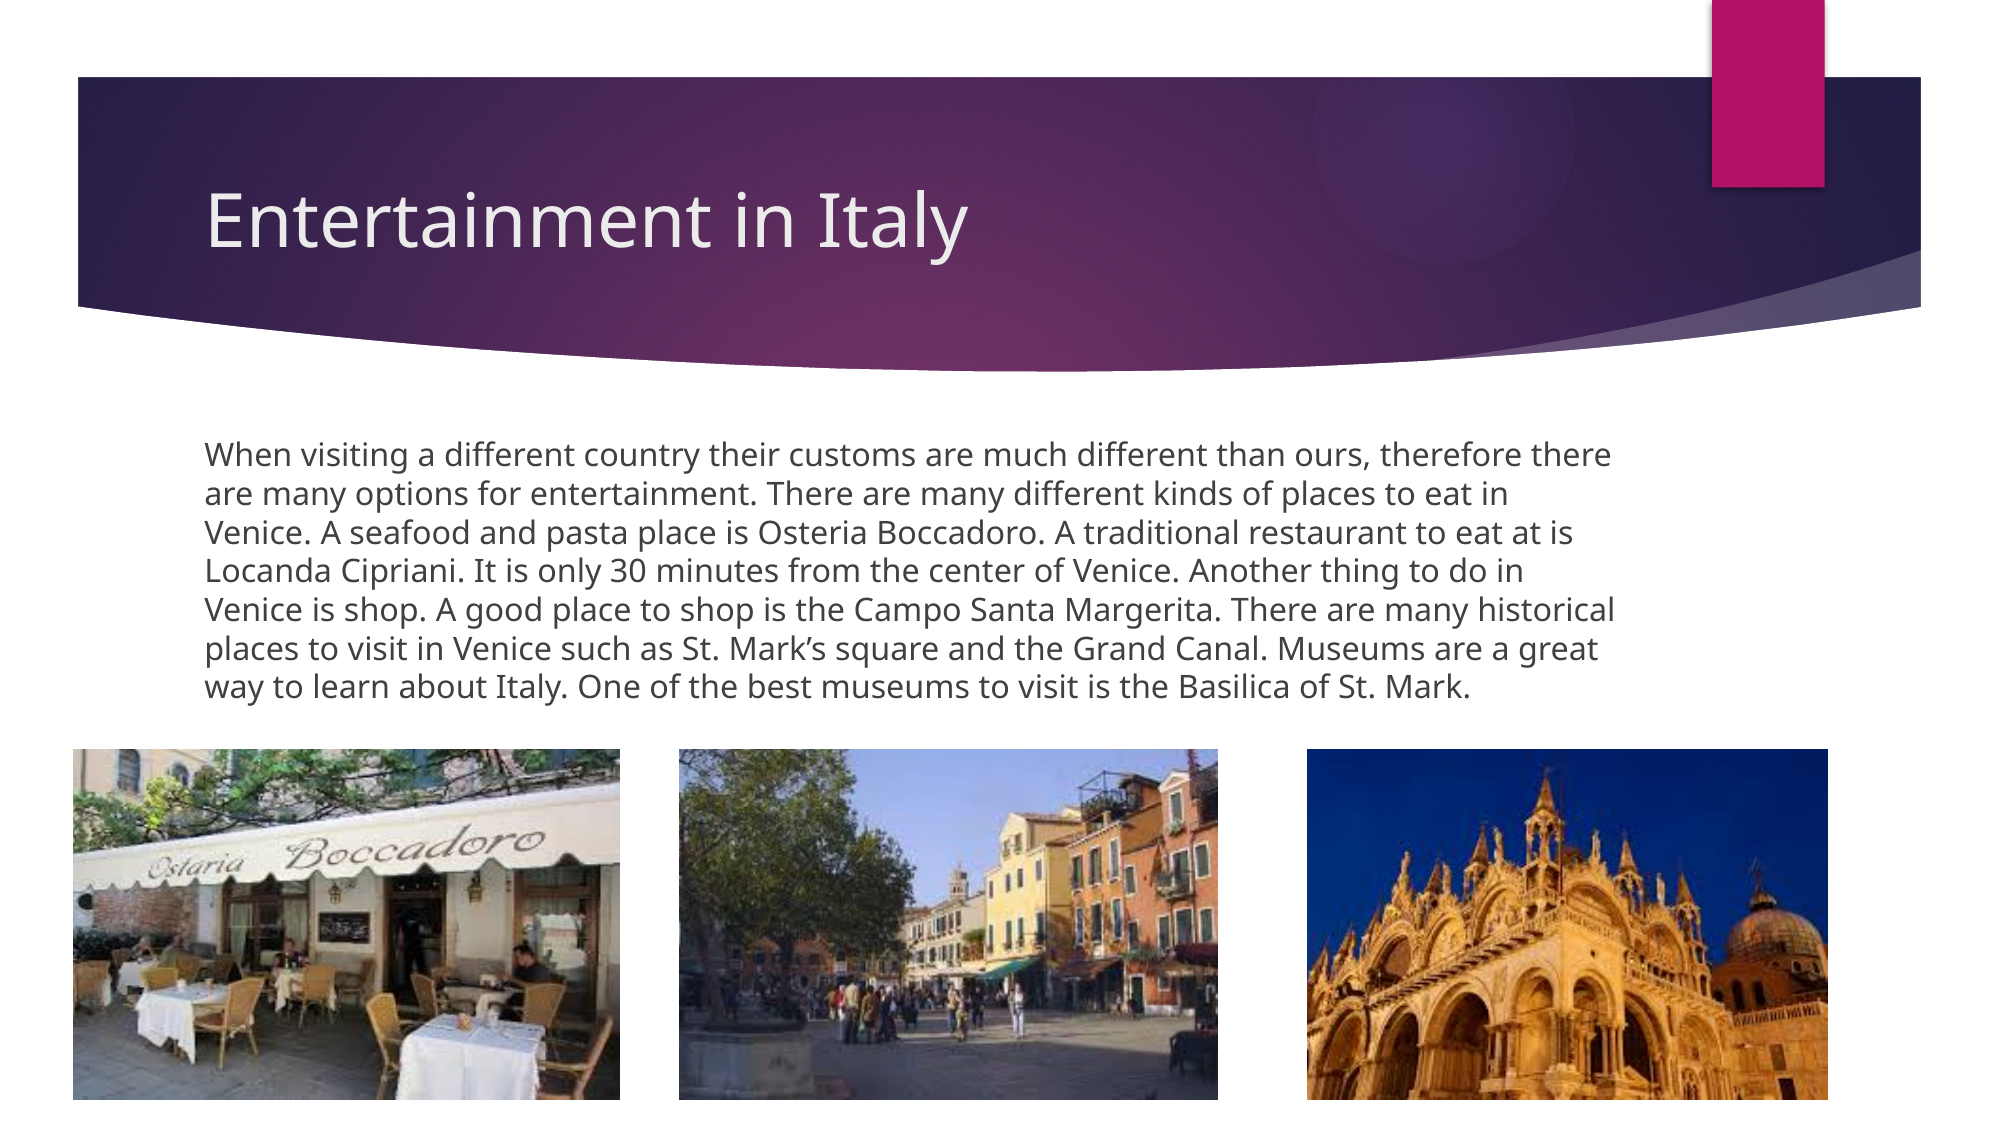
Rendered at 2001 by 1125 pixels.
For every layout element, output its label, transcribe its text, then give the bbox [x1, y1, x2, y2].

picture [678, 749, 1219, 1101]
picture [1306, 749, 1829, 1101]
picture [73, 749, 620, 1101]
list When visiting a different country their customs are much different than ours, therefore there are many options for entertainment. There are many different kinds of places to eat in Venice. A seafood and pasta place is Osteria Boccadoro. A traditional restaurant to eat at is Locanda Cipriani. It is only 30 minutes from the center of Venice. Another thing to do in Venice is shop. A good place to shop is the Campo Santa Margerita. There are many historical places to visit in Venice such as St. Mark’s square and the Grand Canal. Museums are a great way to learn about Italy. One of the best museums to visit is the Basilica of St. Mark. [189, 427, 1638, 750]
title Entertainment in Italy [189, 159, 1627, 276]
